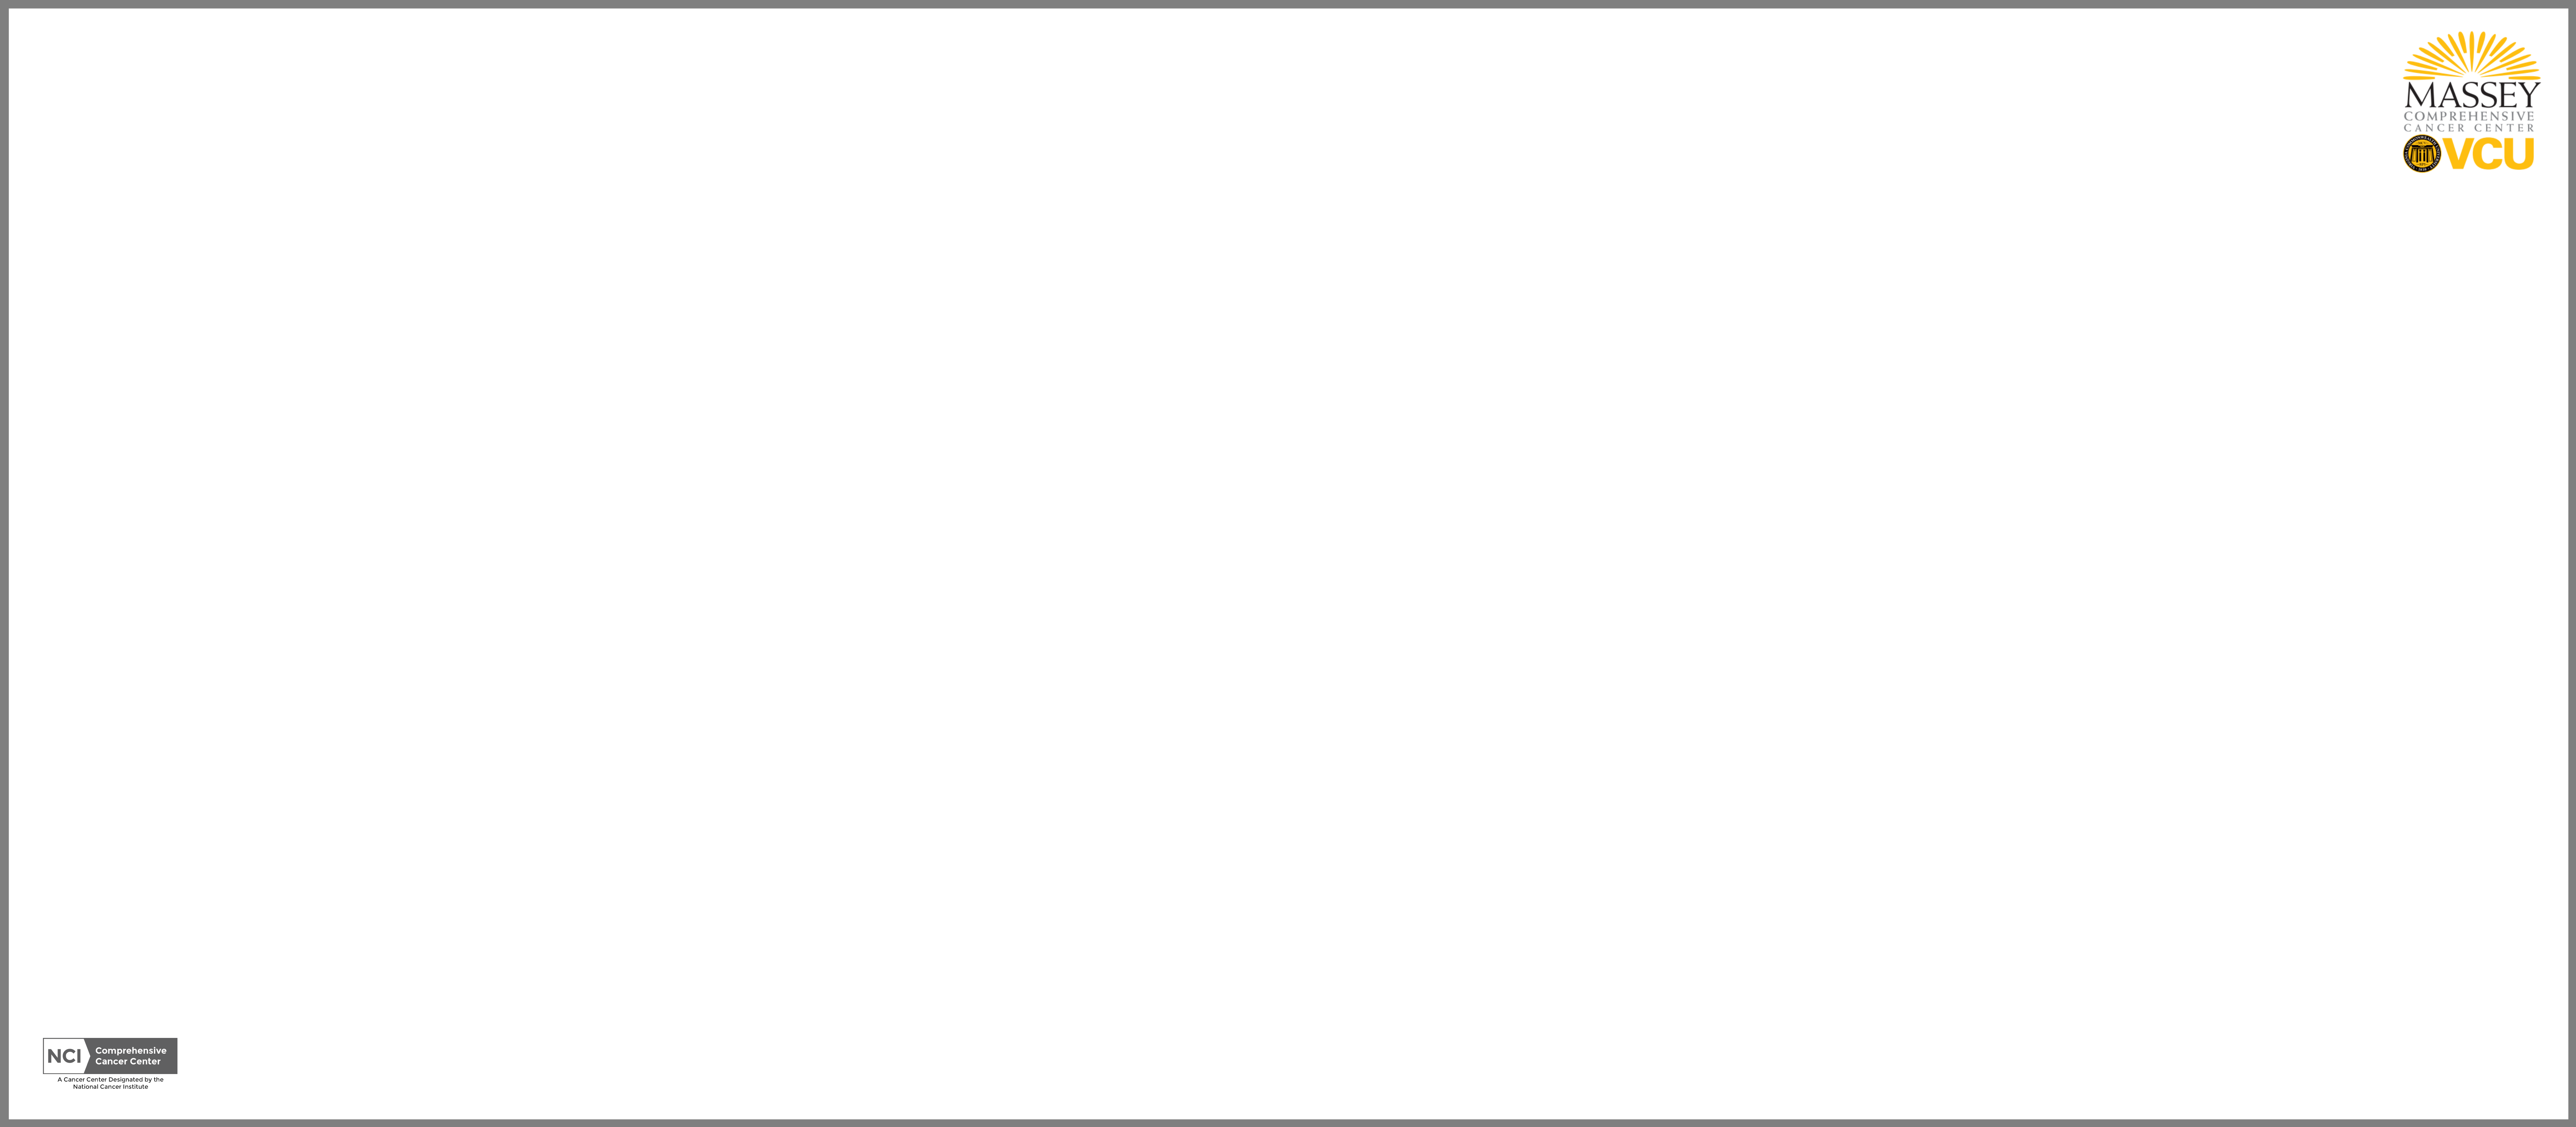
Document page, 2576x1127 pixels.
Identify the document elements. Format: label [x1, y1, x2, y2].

picture [43, 1038, 177, 1092]
